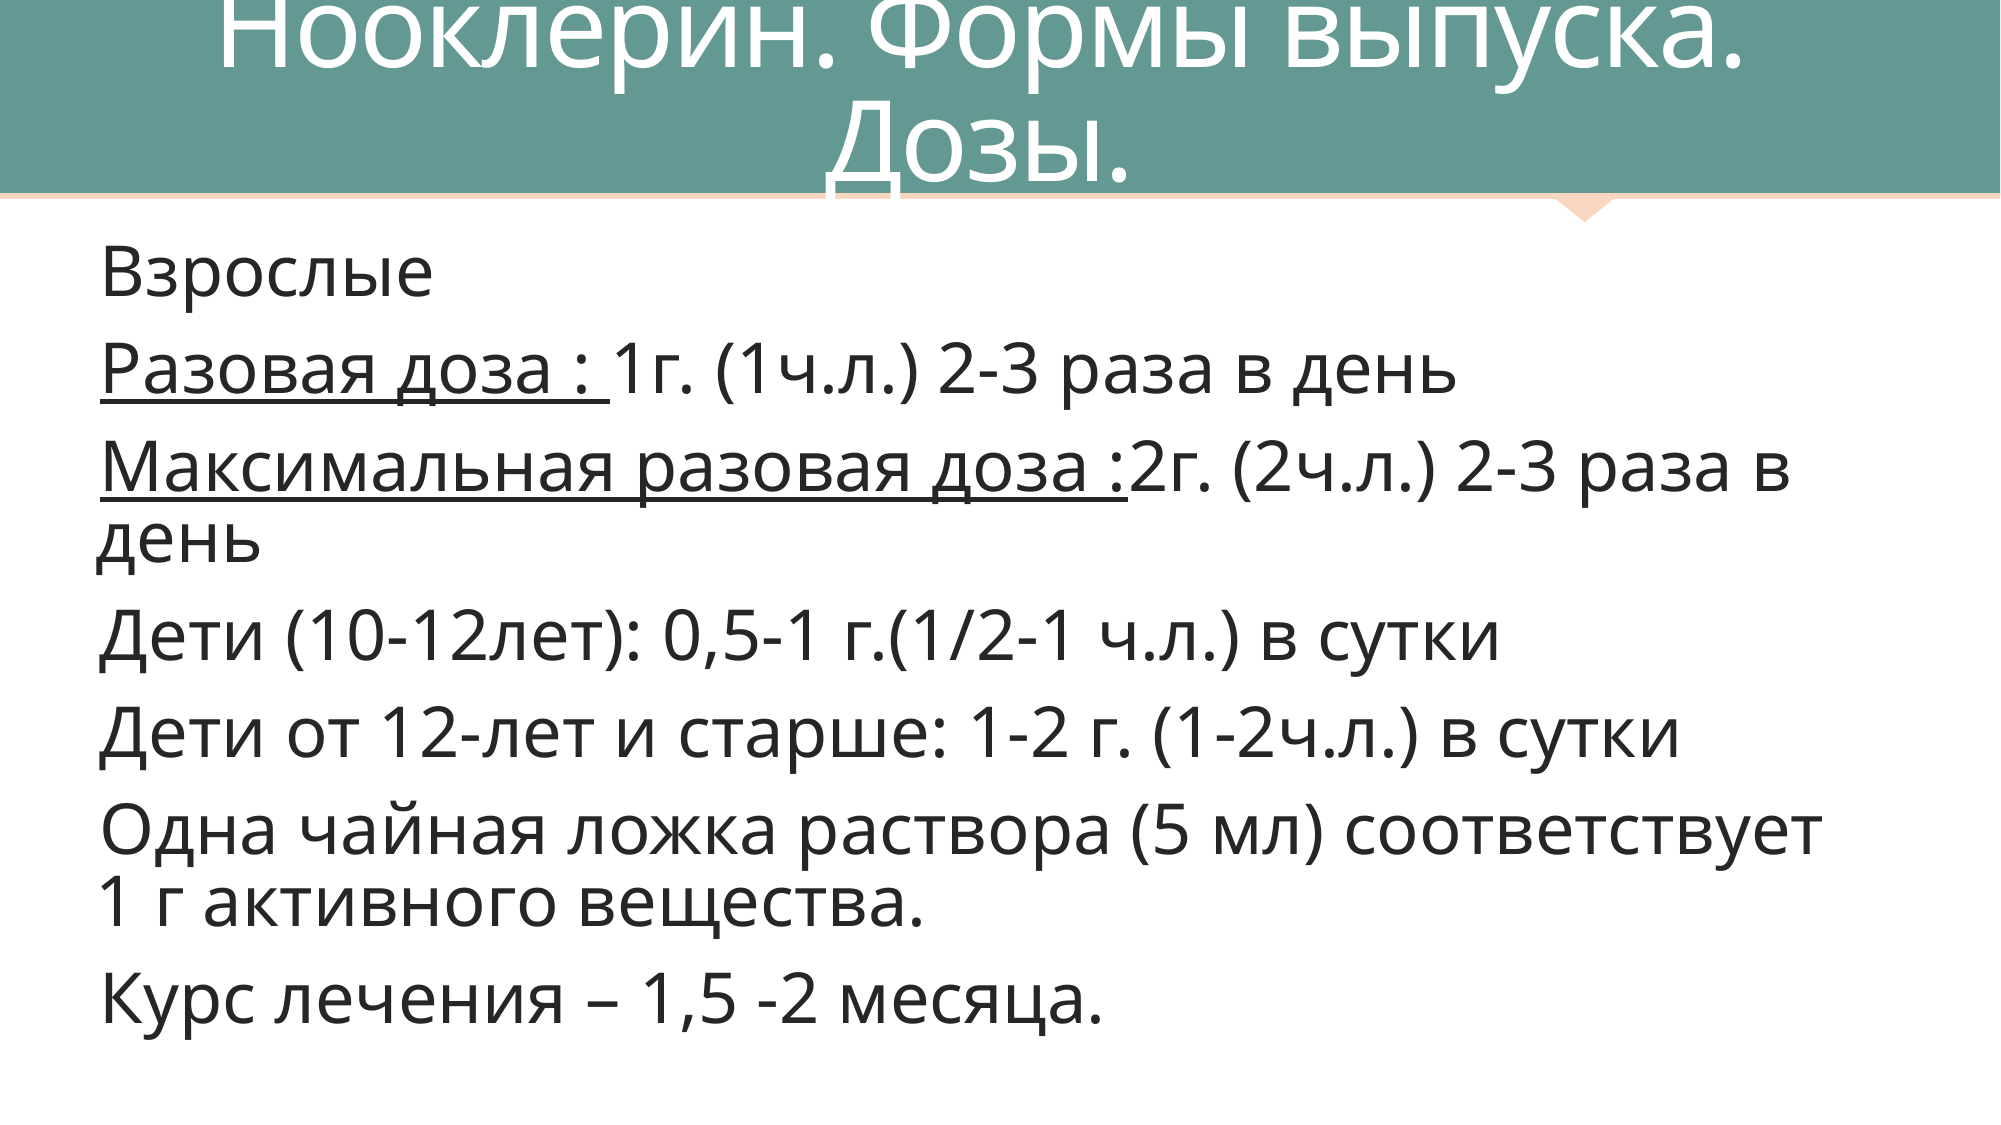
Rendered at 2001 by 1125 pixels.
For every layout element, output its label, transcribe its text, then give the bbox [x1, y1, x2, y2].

title Нооклерин. Формы выпуска. Дозы. [90, 19, 1870, 161]
list Взрослые Разовая доза : 1г. (1ч.л.) 2-3 раза в день Максимальная разовая доза :2г. (2ч.л.) 2-3 раза в день Дети (10-12лет): 0,5-1 г.(1/2-1 ч.л.) в сутки Дети от 12-лет и старше: 1-2 г. (1-2ч.л.) в сутки Одна чайная ложка раствора (5 мл) соответствует 1 г активного вещества. Курс лечения – 1,5 -2 месяца. [66, 231, 1870, 1047]
